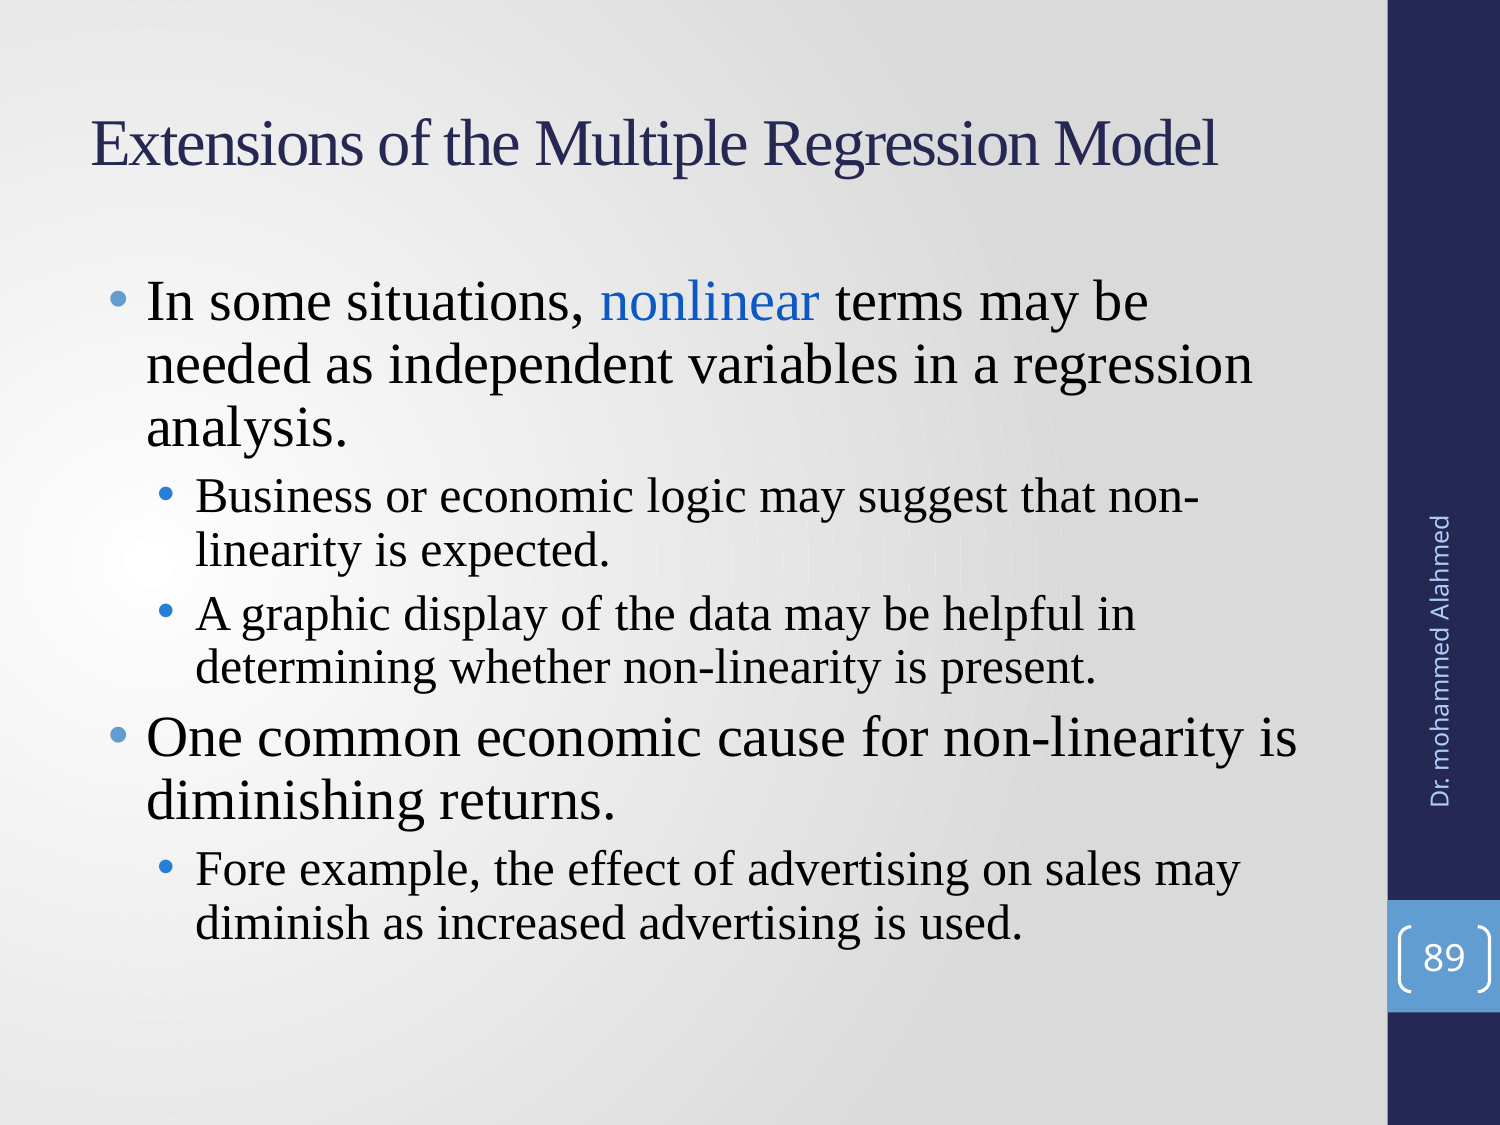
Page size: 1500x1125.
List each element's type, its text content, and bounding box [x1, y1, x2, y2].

list In some situations, nonlinear terms may be needed as independent variables in a regression analysis. Business or economic logic may suggest that non-linearity is expected. A graphic display of the data may be helpful in determining whether non-linearity is present. One common economic cause for non-linearity is diminishing returns. Fore example, the effect of advertising on sales may diminish as increased advertising is used. [75, 262, 1325, 1050]
footer Dr. mohammed Alahmed [1408, 500, 1469, 889]
slide_number 89 [1397, 925, 1492, 994]
title Extensions of the Multiple Regression Model [75, 45, 1325, 233]
